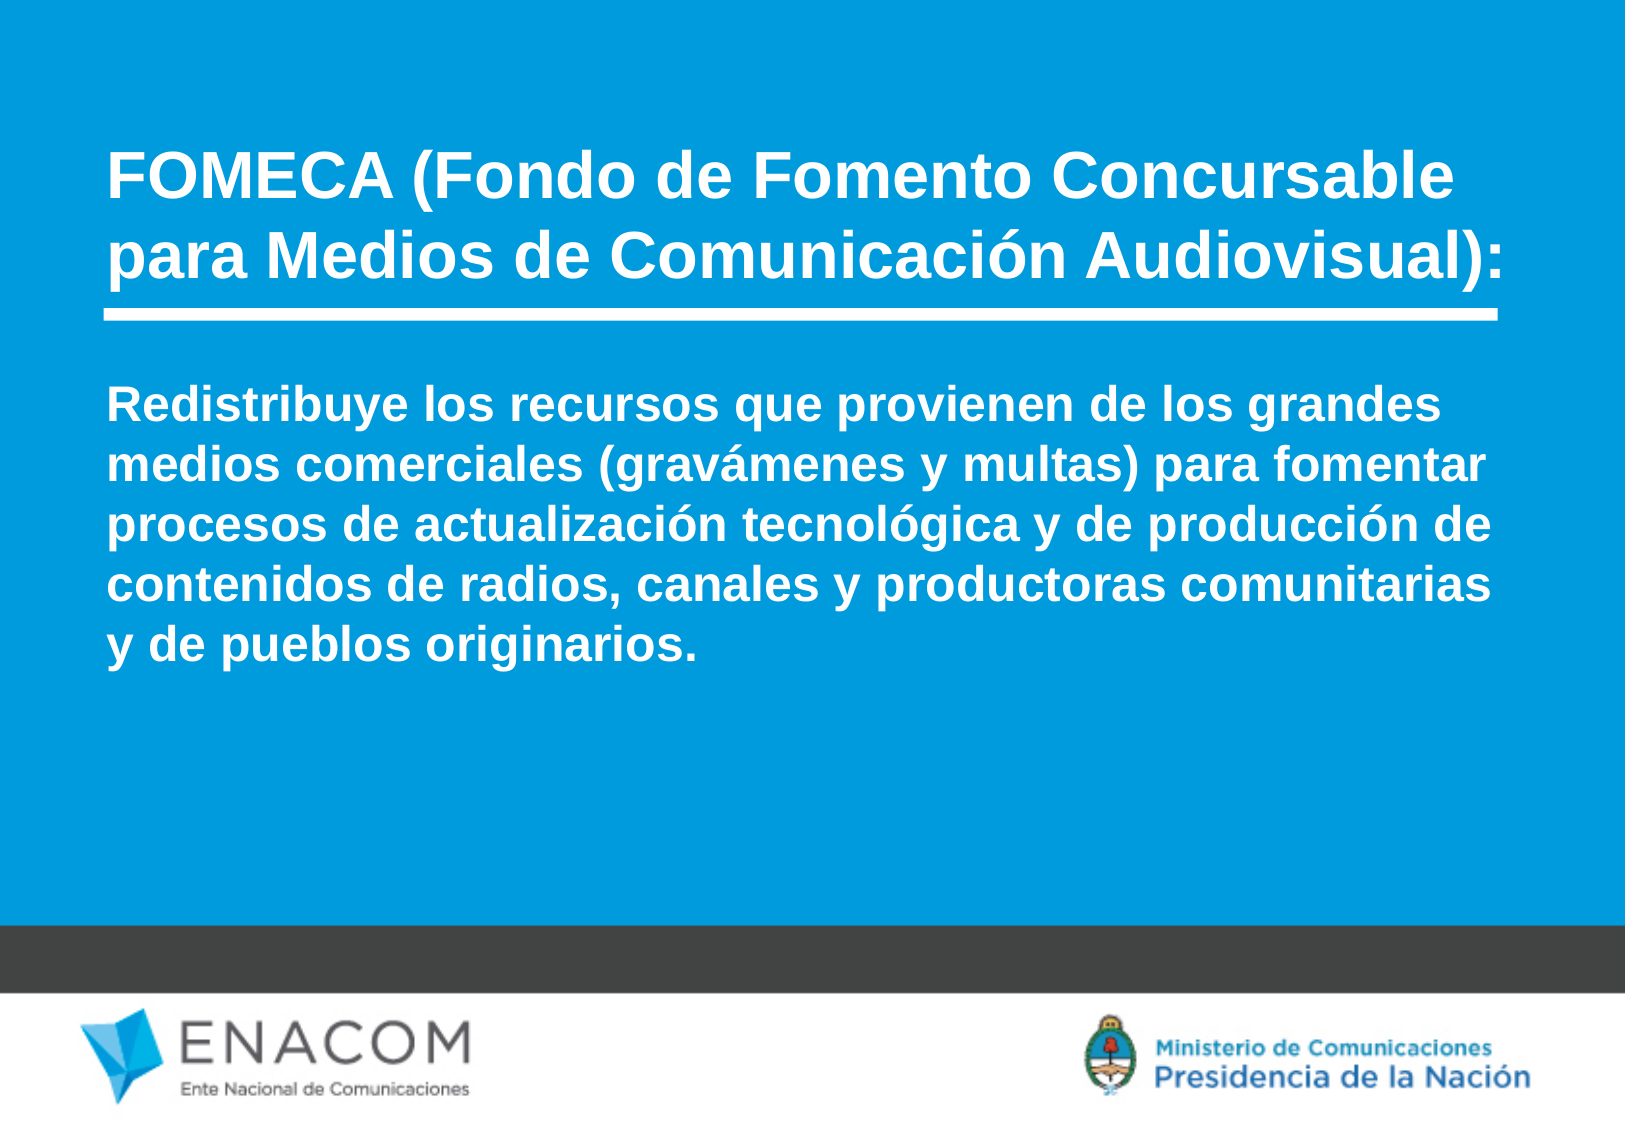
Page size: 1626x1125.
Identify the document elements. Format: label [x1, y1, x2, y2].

picture [1407, 575, 1421, 600]
picture [350, 153, 392, 197]
picture [282, 395, 288, 420]
picture [217, 515, 239, 541]
picture [1125, 445, 1137, 491]
picture [934, 163, 965, 197]
picture [520, 163, 551, 197]
picture [151, 625, 175, 661]
picture [618, 395, 632, 420]
picture [462, 243, 492, 278]
picture [838, 163, 888, 197]
picture [1436, 505, 1460, 541]
picture [1233, 455, 1259, 481]
picture [0, 926, 1625, 1125]
picture [298, 455, 320, 481]
picture [1145, 163, 1176, 197]
picture [403, 243, 411, 277]
picture [492, 635, 516, 671]
picture [470, 395, 492, 421]
picture [967, 515, 989, 541]
picture [439, 395, 464, 421]
picture [516, 230, 549, 278]
picture [296, 385, 320, 421]
picture [226, 455, 251, 481]
picture [566, 635, 592, 661]
picture [1048, 395, 1071, 420]
picture [971, 155, 991, 198]
picture [1293, 455, 1318, 481]
picture [990, 395, 1013, 420]
picture [871, 395, 885, 420]
picture [789, 515, 811, 541]
picture [1329, 395, 1352, 420]
picture [217, 395, 239, 421]
picture [1142, 575, 1164, 601]
picture [270, 233, 316, 277]
picture [1359, 569, 1373, 601]
picture [204, 153, 250, 197]
picture [680, 505, 689, 512]
picture [190, 515, 212, 541]
picture [1292, 515, 1314, 541]
picture [902, 505, 911, 512]
picture [1299, 395, 1325, 421]
picture [649, 455, 663, 480]
picture [853, 455, 875, 481]
picture [563, 515, 569, 540]
picture [1319, 515, 1341, 541]
picture [133, 455, 147, 480]
picture [918, 395, 943, 420]
picture [768, 395, 791, 421]
picture [1315, 243, 1323, 277]
picture [612, 594, 618, 608]
picture [1288, 163, 1318, 198]
picture [1421, 163, 1452, 198]
picture [1157, 455, 1181, 491]
picture [1010, 455, 1033, 481]
picture [224, 635, 248, 671]
picture [757, 153, 790, 197]
picture [557, 243, 588, 278]
picture [693, 455, 718, 480]
picture [922, 455, 946, 491]
picture [274, 575, 280, 600]
picture [754, 565, 760, 600]
picture [1348, 515, 1354, 540]
picture [803, 243, 834, 277]
picture [1371, 505, 1380, 512]
picture [1032, 243, 1063, 277]
picture [1216, 455, 1230, 480]
picture [1332, 243, 1362, 278]
picture [259, 153, 295, 197]
picture [639, 575, 661, 601]
picture [599, 515, 625, 541]
picture [724, 575, 750, 601]
picture [549, 505, 555, 540]
picture [618, 455, 642, 491]
picture [1347, 455, 1361, 480]
picture [879, 505, 885, 540]
picture [973, 230, 981, 236]
picture [1045, 569, 1059, 601]
picture [761, 515, 783, 541]
picture [1223, 163, 1254, 198]
picture [1219, 243, 1227, 277]
picture [667, 455, 693, 481]
picture [489, 455, 515, 481]
picture [824, 455, 847, 480]
picture [104, 309, 1497, 320]
picture [531, 455, 553, 481]
picture [420, 575, 442, 601]
picture [1264, 163, 1283, 197]
picture [1098, 455, 1120, 481]
picture [1426, 575, 1432, 600]
picture [995, 163, 1030, 198]
picture [1087, 233, 1129, 277]
picture [448, 455, 470, 481]
picture [584, 575, 606, 601]
picture [110, 455, 133, 480]
picture [599, 163, 634, 198]
picture [889, 395, 914, 421]
picture [313, 625, 337, 661]
picture [343, 625, 349, 660]
picture [168, 575, 191, 600]
picture [1003, 230, 1017, 239]
picture [380, 455, 394, 480]
picture [1209, 395, 1231, 421]
picture [1176, 230, 1209, 278]
picture [215, 575, 237, 601]
picture [1020, 575, 1042, 601]
picture [256, 455, 278, 481]
picture [150, 243, 184, 278]
picture [189, 243, 208, 277]
picture [356, 635, 381, 661]
picture [490, 515, 513, 541]
picture [1183, 575, 1205, 601]
picture [427, 385, 433, 420]
picture [1274, 243, 1309, 277]
picture [1231, 505, 1255, 541]
picture [701, 515, 724, 540]
picture [949, 395, 955, 420]
picture [375, 515, 397, 541]
picture [703, 243, 753, 277]
picture [480, 575, 506, 601]
picture [110, 515, 134, 551]
picture [204, 395, 210, 420]
picture [540, 575, 546, 600]
picture [1377, 575, 1403, 601]
picture [150, 152, 195, 198]
picture [1396, 455, 1419, 480]
picture [730, 445, 740, 452]
picture [213, 455, 219, 480]
picture [1096, 575, 1110, 600]
picture [1113, 575, 1139, 601]
picture [1358, 385, 1382, 421]
picture [601, 445, 613, 491]
picture [302, 152, 344, 198]
picture [860, 243, 891, 278]
picture [628, 635, 653, 661]
picture [558, 150, 591, 198]
picture [743, 509, 757, 541]
picture [994, 515, 1020, 541]
picture [1361, 515, 1386, 541]
picture [1178, 395, 1203, 421]
picture [699, 163, 730, 198]
picture [588, 395, 611, 421]
picture [111, 153, 144, 197]
picture [518, 445, 524, 480]
picture [990, 243, 1025, 278]
picture [1266, 575, 1280, 600]
picture [1424, 449, 1438, 481]
picture [416, 515, 442, 541]
picture [1325, 163, 1359, 198]
picture [928, 575, 953, 601]
picture [1364, 150, 1396, 198]
picture [326, 455, 351, 481]
picture [345, 505, 369, 541]
picture [559, 395, 581, 421]
picture [553, 575, 578, 601]
picture [657, 515, 663, 540]
picture [1186, 455, 1212, 481]
picture [361, 230, 394, 278]
picture [1471, 455, 1485, 480]
picture [254, 635, 277, 661]
picture [384, 395, 406, 421]
picture [403, 230, 411, 236]
picture [1464, 230, 1480, 291]
picture [1200, 515, 1225, 541]
picture [243, 389, 257, 421]
picture [463, 575, 477, 600]
picture [287, 565, 311, 601]
picture [1069, 455, 1095, 481]
picture [559, 455, 581, 481]
picture [1151, 515, 1175, 551]
picture [795, 455, 817, 481]
picture [327, 395, 350, 421]
picture [1020, 395, 1042, 421]
picture [795, 575, 817, 601]
picture [910, 575, 924, 600]
picture [1491, 245, 1499, 253]
picture [538, 635, 561, 660]
picture [429, 455, 443, 480]
picture [844, 230, 852, 236]
picture [637, 395, 659, 421]
picture [181, 445, 205, 481]
picture [848, 515, 873, 541]
picture [108, 635, 132, 671]
picture [762, 243, 793, 278]
picture [1108, 515, 1130, 541]
picture [181, 635, 203, 661]
picture [628, 515, 650, 541]
picture [1137, 243, 1168, 278]
picture [990, 575, 1013, 601]
picture [1262, 515, 1285, 541]
picture [1282, 395, 1296, 420]
picture [477, 163, 512, 198]
picture [355, 395, 379, 431]
picture [137, 575, 162, 601]
picture [1250, 395, 1274, 431]
picture [389, 565, 413, 601]
picture [471, 509, 485, 541]
picture [513, 395, 527, 420]
picture [1064, 575, 1089, 601]
picture [324, 243, 355, 278]
picture [531, 395, 553, 421]
picture [670, 515, 695, 541]
picture [263, 395, 277, 420]
picture [696, 575, 719, 600]
picture [387, 635, 409, 661]
picture [934, 243, 965, 278]
picture [145, 395, 167, 421]
picture [596, 635, 610, 660]
picture [1092, 385, 1116, 421]
picture [615, 635, 621, 660]
picture [922, 515, 946, 551]
picture [895, 163, 926, 198]
picture [1122, 395, 1144, 421]
picture [154, 455, 176, 481]
picture [1235, 243, 1270, 278]
picture [1318, 575, 1341, 600]
picture [141, 515, 155, 540]
picture [897, 243, 931, 278]
picture [357, 455, 380, 480]
picture [767, 575, 789, 601]
picture [303, 515, 325, 541]
picture [109, 575, 131, 601]
picture [1442, 455, 1468, 481]
picture [1211, 575, 1236, 601]
picture [159, 515, 184, 541]
picture [1448, 230, 1456, 277]
picture [752, 455, 775, 480]
picture [840, 395, 864, 431]
picture [818, 515, 841, 540]
picture [844, 243, 852, 277]
picture [460, 635, 474, 660]
picture [959, 565, 983, 601]
picture [1438, 575, 1464, 601]
picture [477, 455, 483, 480]
picture [173, 385, 197, 421]
picture [737, 395, 761, 431]
picture [519, 515, 545, 541]
picture [1404, 150, 1412, 197]
picture [1054, 152, 1096, 198]
picture [1287, 575, 1310, 601]
picture [1041, 445, 1047, 480]
picture [243, 575, 266, 600]
picture [213, 243, 247, 278]
picture [835, 575, 859, 611]
picture [659, 635, 681, 661]
picture [989, 455, 1003, 480]
picture [658, 150, 691, 198]
picture [1467, 515, 1489, 541]
picture [660, 243, 695, 278]
picture [196, 569, 210, 601]
picture [1467, 575, 1489, 601]
picture [1348, 575, 1354, 600]
picture [1393, 515, 1416, 540]
picture [1315, 230, 1323, 236]
picture [1165, 385, 1171, 420]
picture [695, 395, 717, 421]
picture [666, 575, 692, 601]
picture [401, 455, 423, 481]
picture [273, 515, 298, 541]
picture [1243, 575, 1266, 600]
picture [722, 455, 747, 481]
picture [524, 635, 530, 660]
picture [438, 153, 471, 197]
picture [892, 515, 917, 541]
picture [415, 150, 431, 211]
picture [664, 395, 689, 421]
picture [110, 387, 139, 420]
picture [1409, 243, 1443, 278]
picture [1184, 163, 1215, 198]
picture [1035, 515, 1059, 551]
picture [428, 635, 453, 661]
picture [879, 575, 903, 611]
picture [317, 575, 342, 601]
picture [348, 575, 370, 601]
picture [612, 232, 654, 278]
picture [795, 163, 830, 198]
picture [1078, 505, 1102, 541]
picture [445, 515, 467, 541]
picture [111, 243, 143, 291]
picture [973, 243, 981, 277]
picture [966, 455, 989, 480]
picture [961, 395, 983, 421]
picture [1274, 445, 1289, 480]
picture [798, 395, 820, 421]
picture [1219, 230, 1227, 236]
picture [479, 635, 485, 660]
picture [245, 515, 267, 541]
picture [1052, 449, 1066, 481]
picture [1102, 163, 1137, 198]
picture [1491, 269, 1499, 277]
picture [1417, 395, 1439, 421]
picture [284, 635, 306, 661]
picture [954, 515, 960, 540]
picture [1182, 515, 1196, 540]
picture [420, 243, 455, 278]
picture [575, 515, 595, 540]
picture [775, 455, 789, 480]
picture [1324, 455, 1347, 480]
picture [1371, 243, 1402, 278]
picture [1368, 455, 1390, 481]
picture [881, 455, 903, 481]
picture [509, 565, 533, 601]
picture [1389, 395, 1411, 421]
